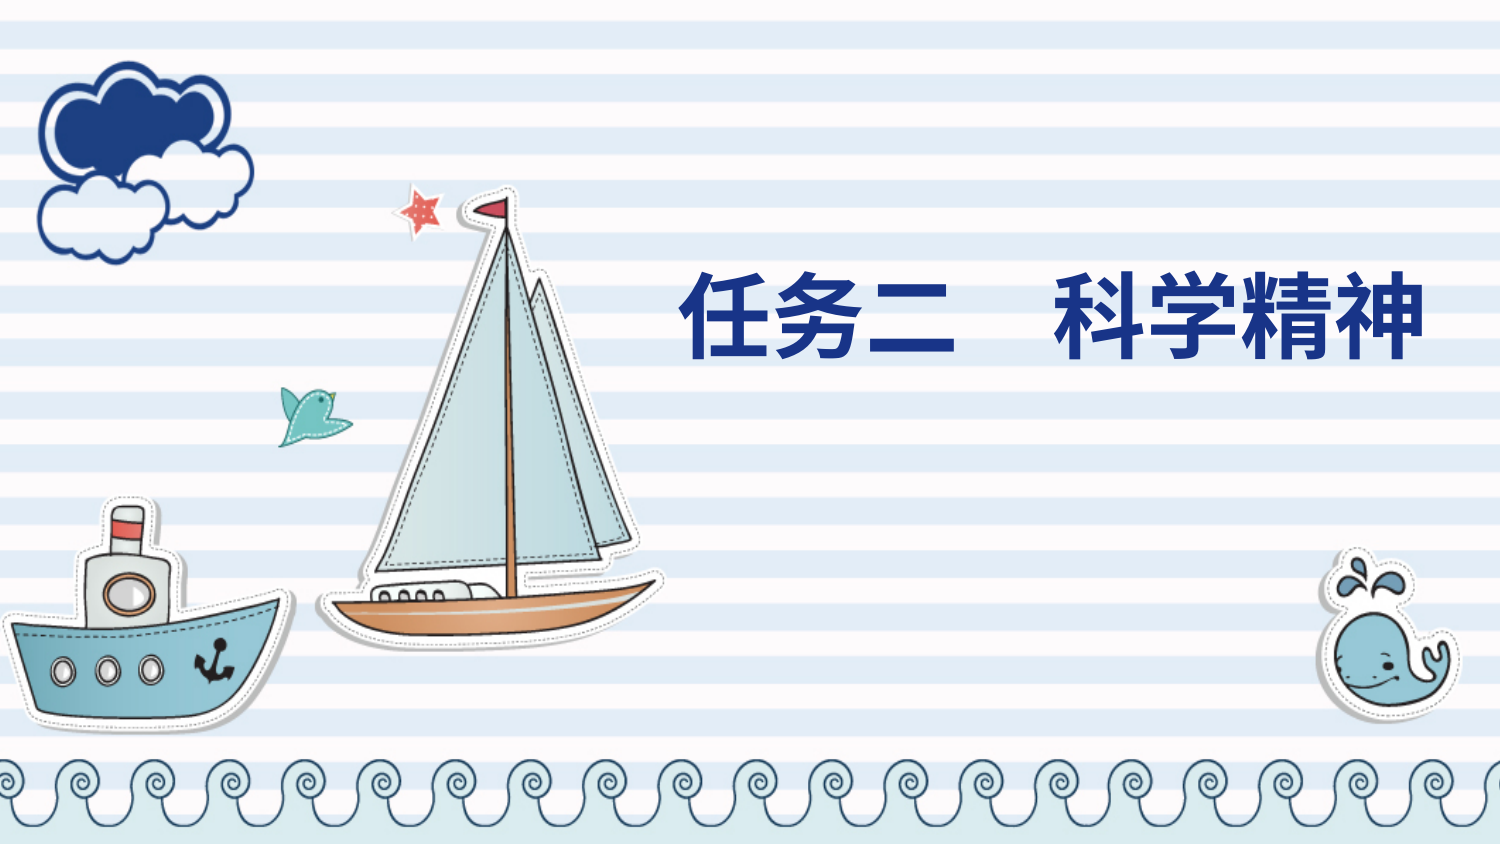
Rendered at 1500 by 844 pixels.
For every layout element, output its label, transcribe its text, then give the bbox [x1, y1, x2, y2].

picture [0, 0, 1500, 844]
text_box 任务二 科学精神 [662, 249, 1443, 378]
